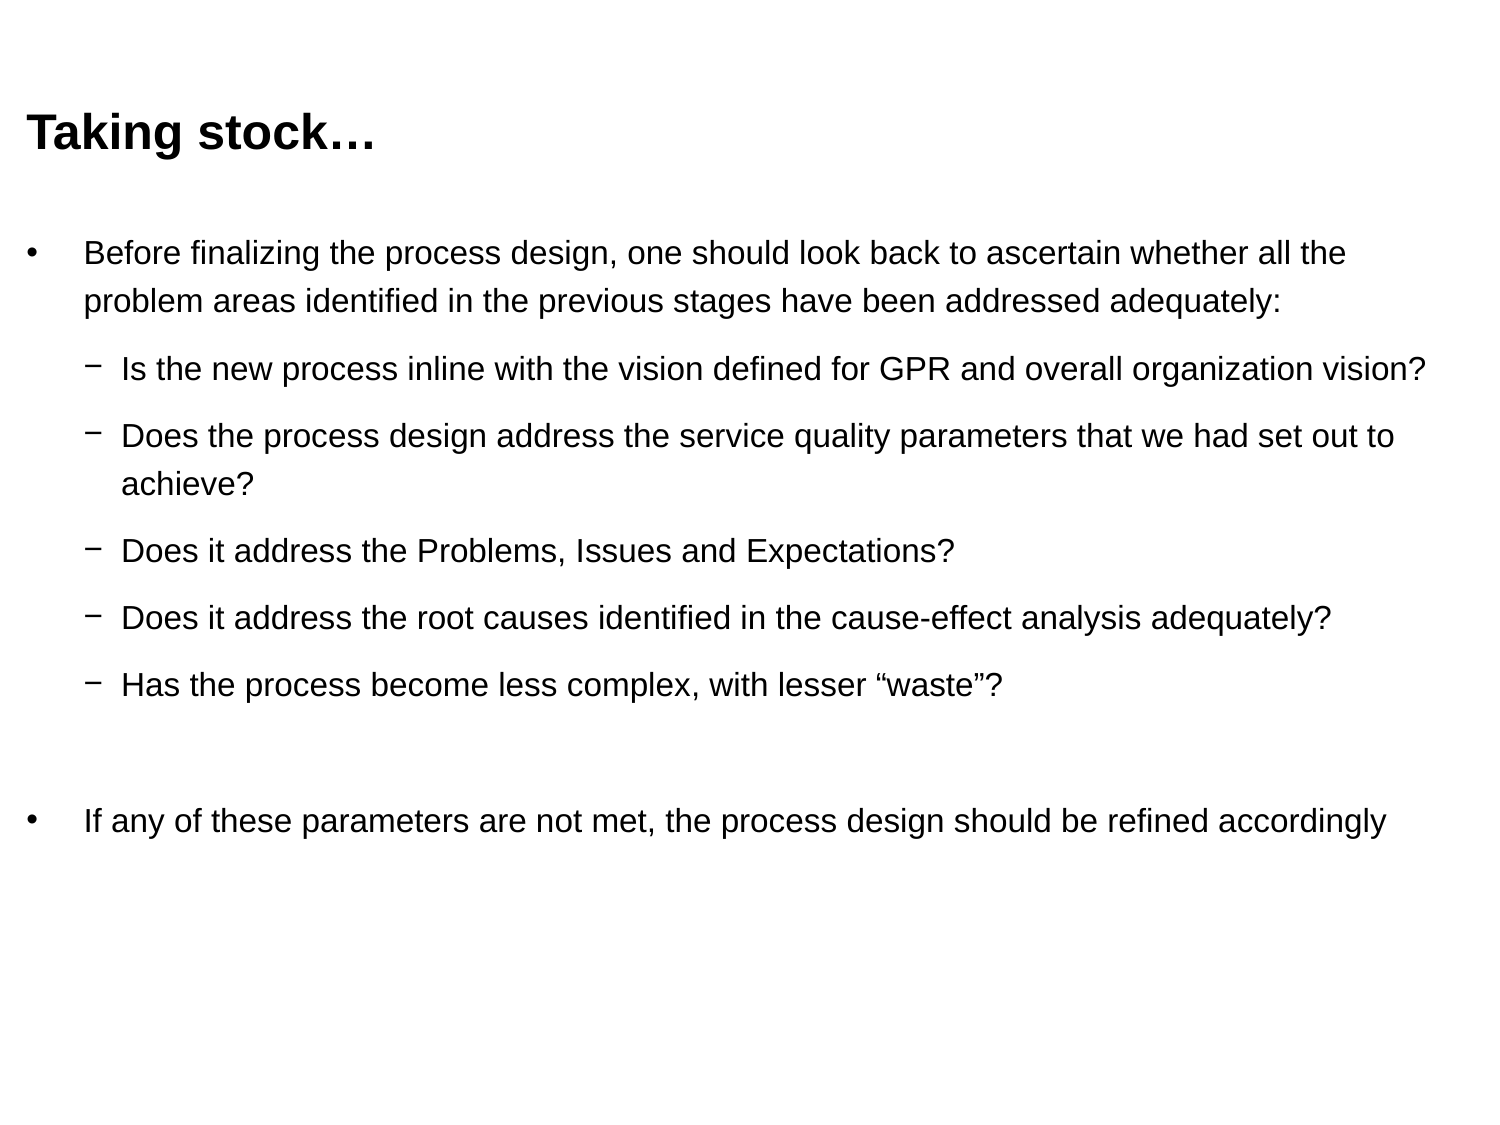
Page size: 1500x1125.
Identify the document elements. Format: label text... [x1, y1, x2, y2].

title Taking stock… [26, 99, 1472, 223]
list Before finalizing the process design, one should look back to ascertain whether all the problem areas identified in the previous stages have been addressed adequately: Is the new process inline with the vision defined for GPR and overall organization vision? Does the process design address the service quality parameters that we had set out to achieve? Does it address the Problems, Issues and Expectations? Does it address the root causes identified in the cause-effect analysis adequately? Has the process become less complex, with lesser “waste”? If any of these parameters are not met, the process design should be refined accordingly [26, 223, 1474, 1037]
